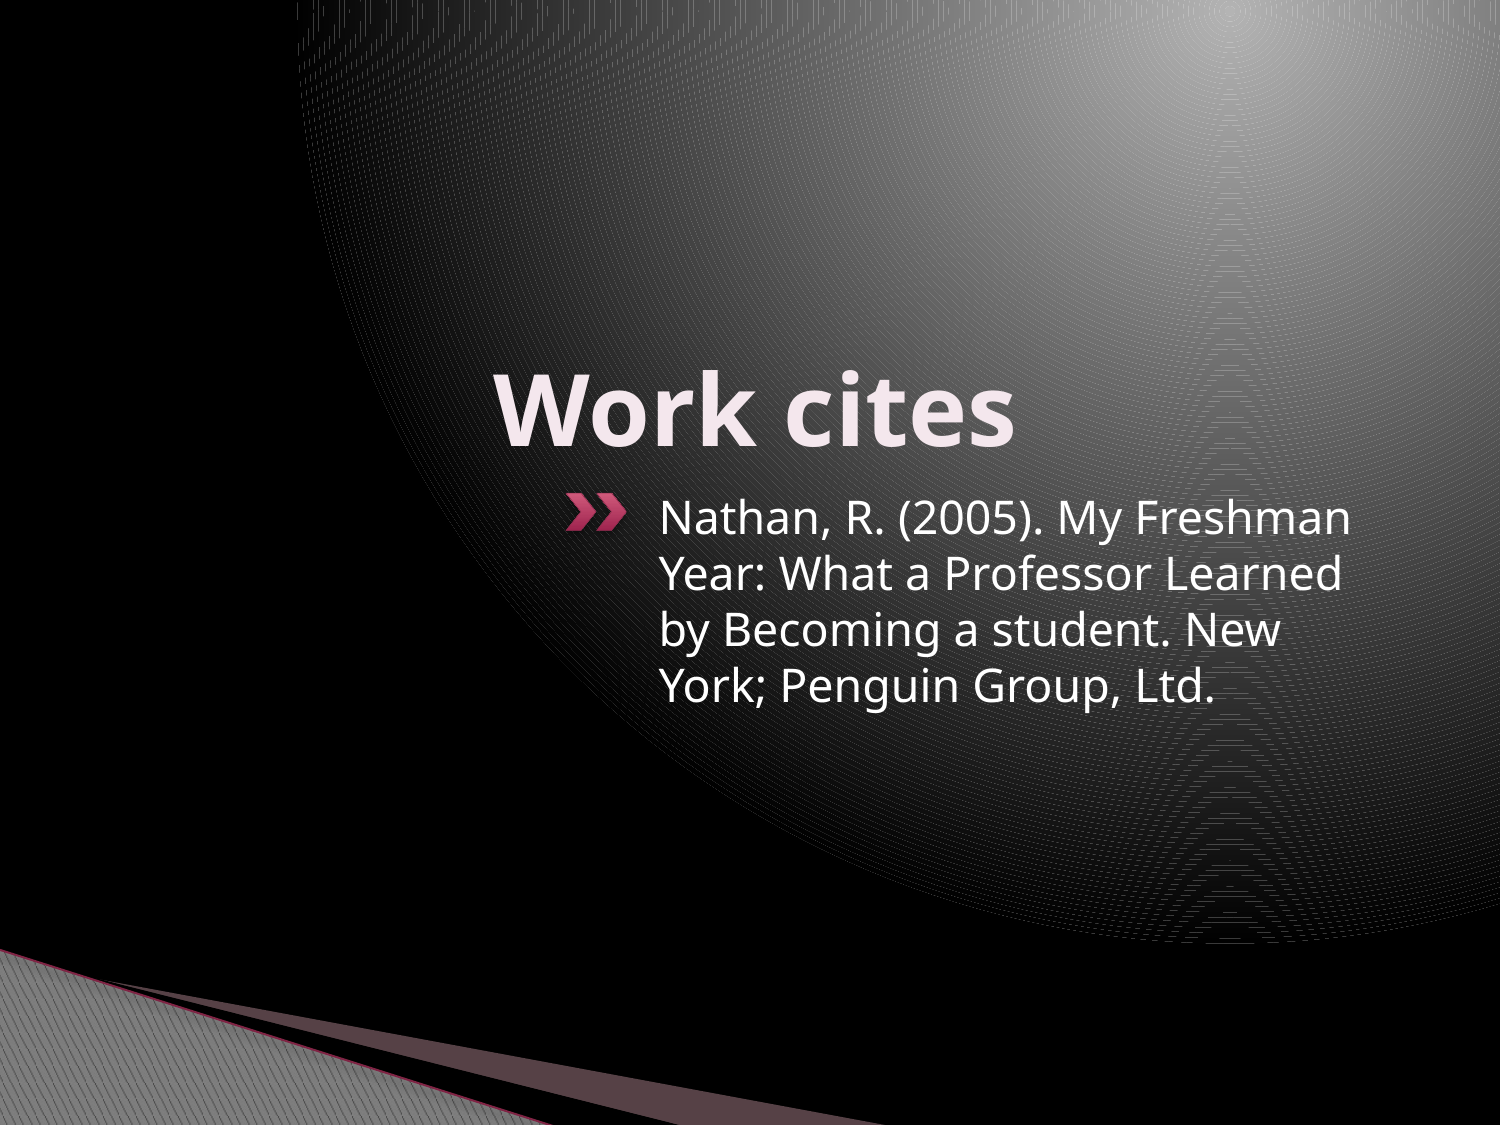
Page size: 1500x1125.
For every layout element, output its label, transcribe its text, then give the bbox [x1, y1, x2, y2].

picture [0, 952, 543, 1125]
title Work cites [118, 173, 1394, 474]
list Nathan, R. (2005). My Freshman Year: What a Professor Learned by Becoming a student. New York; Penguin Group, Ltd. [643, 480, 1394, 720]
